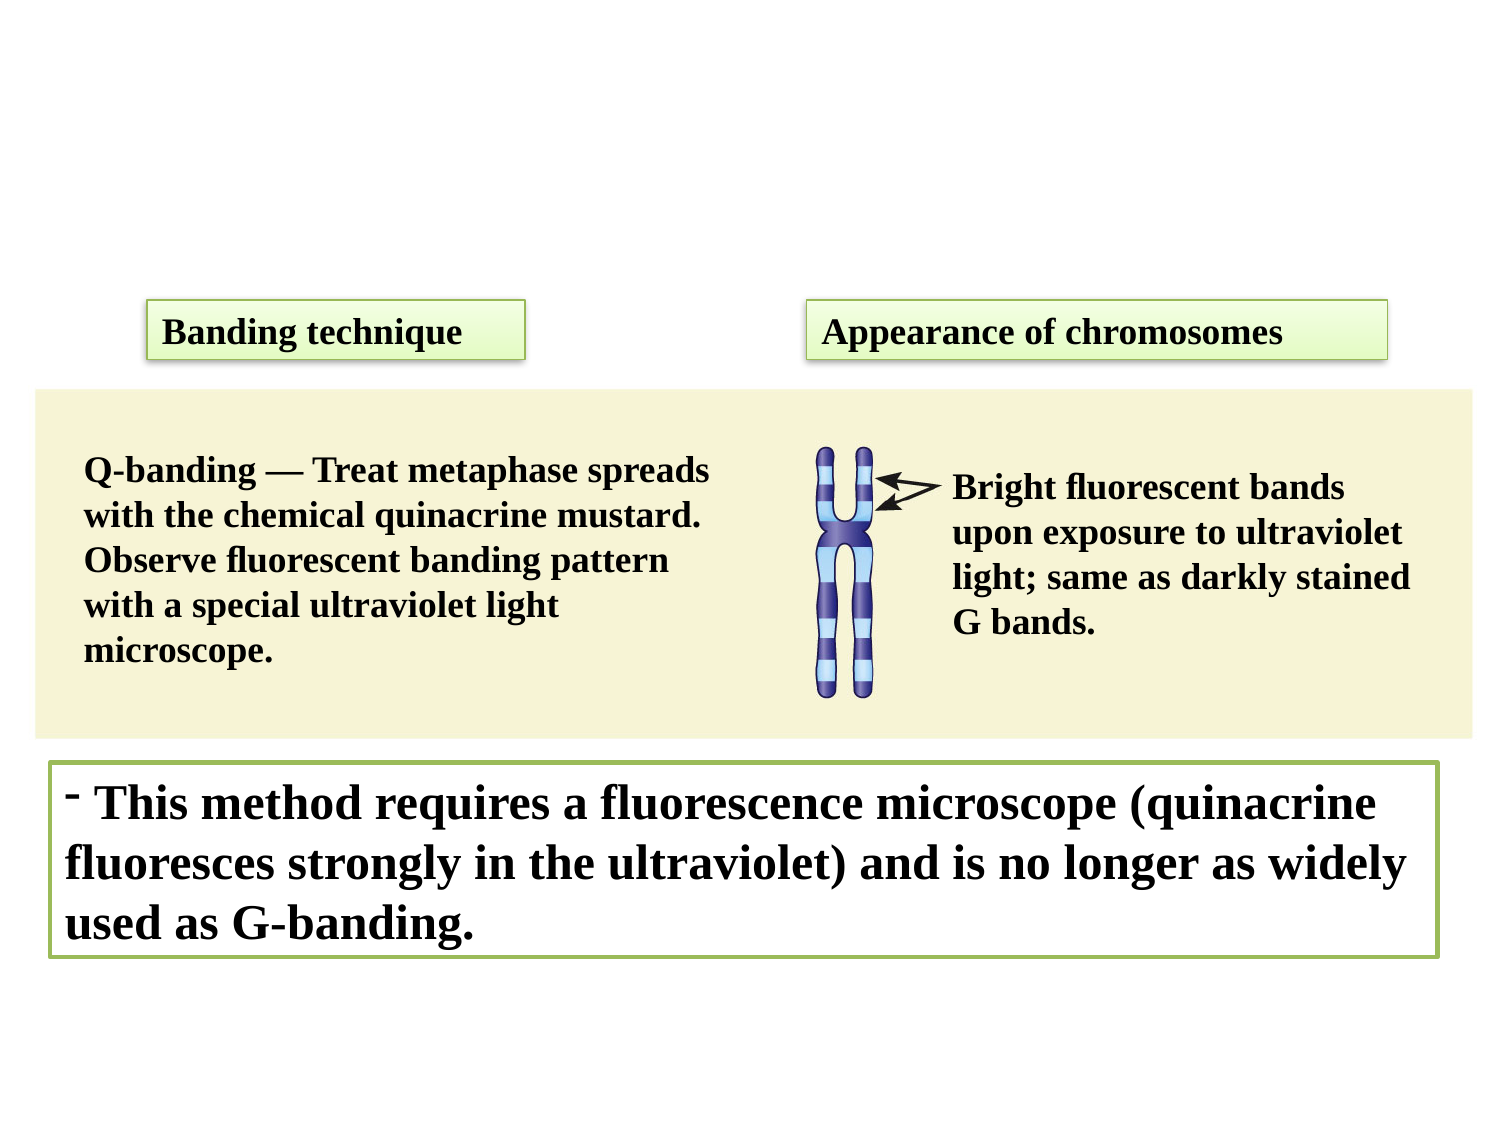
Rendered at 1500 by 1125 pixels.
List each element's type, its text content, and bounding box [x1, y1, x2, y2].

text_box Appearance of chromosomes [806, 299, 1388, 360]
text_box Banding technique [146, 299, 526, 360]
picture [12, 377, 1488, 748]
text_box This method requires a fluorescence microscope (quinacrine fluoresces strongly in the ultraviolet) and is no longer as widely used as G-banding. [48, 760, 1440, 959]
